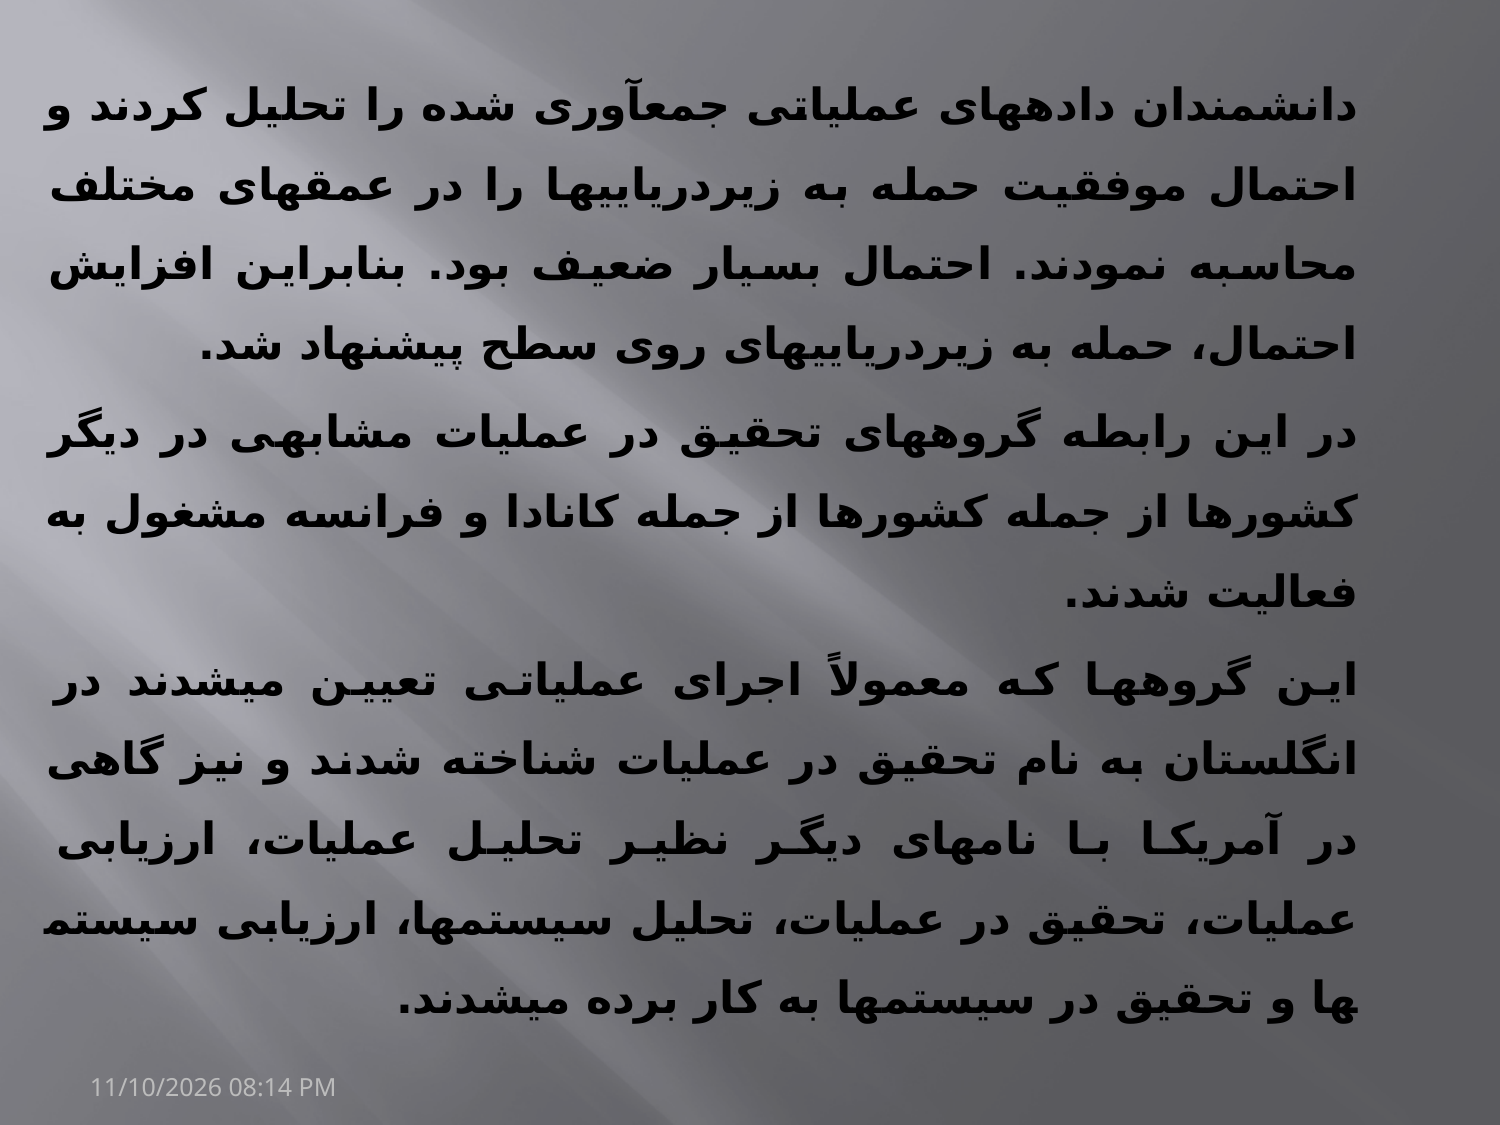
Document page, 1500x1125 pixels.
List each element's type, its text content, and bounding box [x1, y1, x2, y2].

slide_number 20/مارس/1 [75, 1052, 425, 1113]
list دانشمندان داده­های عملیاتی جمع­آوری شده را تحلیل کردند و احتمال موفقیت حمله به زیردریایی­ها را در عمق­های مختلف محاسبه نمودند. احتمال بسیار ضعیف بود. بنابراین افزایش احتمال، حمله به زیردریایی­های روی سطح پیشنهاد شد. در این رابطه گروه­های تحقیق در عملیات مشابهی در دیگر کشورها از جمله کشورها از جمله کانادا و فرانسه مشغول به فعالیت شدند. این گروه­ها که معمولاً اجرای عملیاتی تعیین می­شدند در انگلستان به نام تحقیق در عملیات شناخته شدند و نیز گاهی در آمریکا با نام­های دیگر نظیر تحلیل عملیات، ارزیابی عملیات، تحقیق در عملیات، تحلیل سیستم­ها، ارزیابی سیستم­ها و تحقیق در سیستم­ها به کار برده می­شدند. [29, 42, 1447, 1106]
